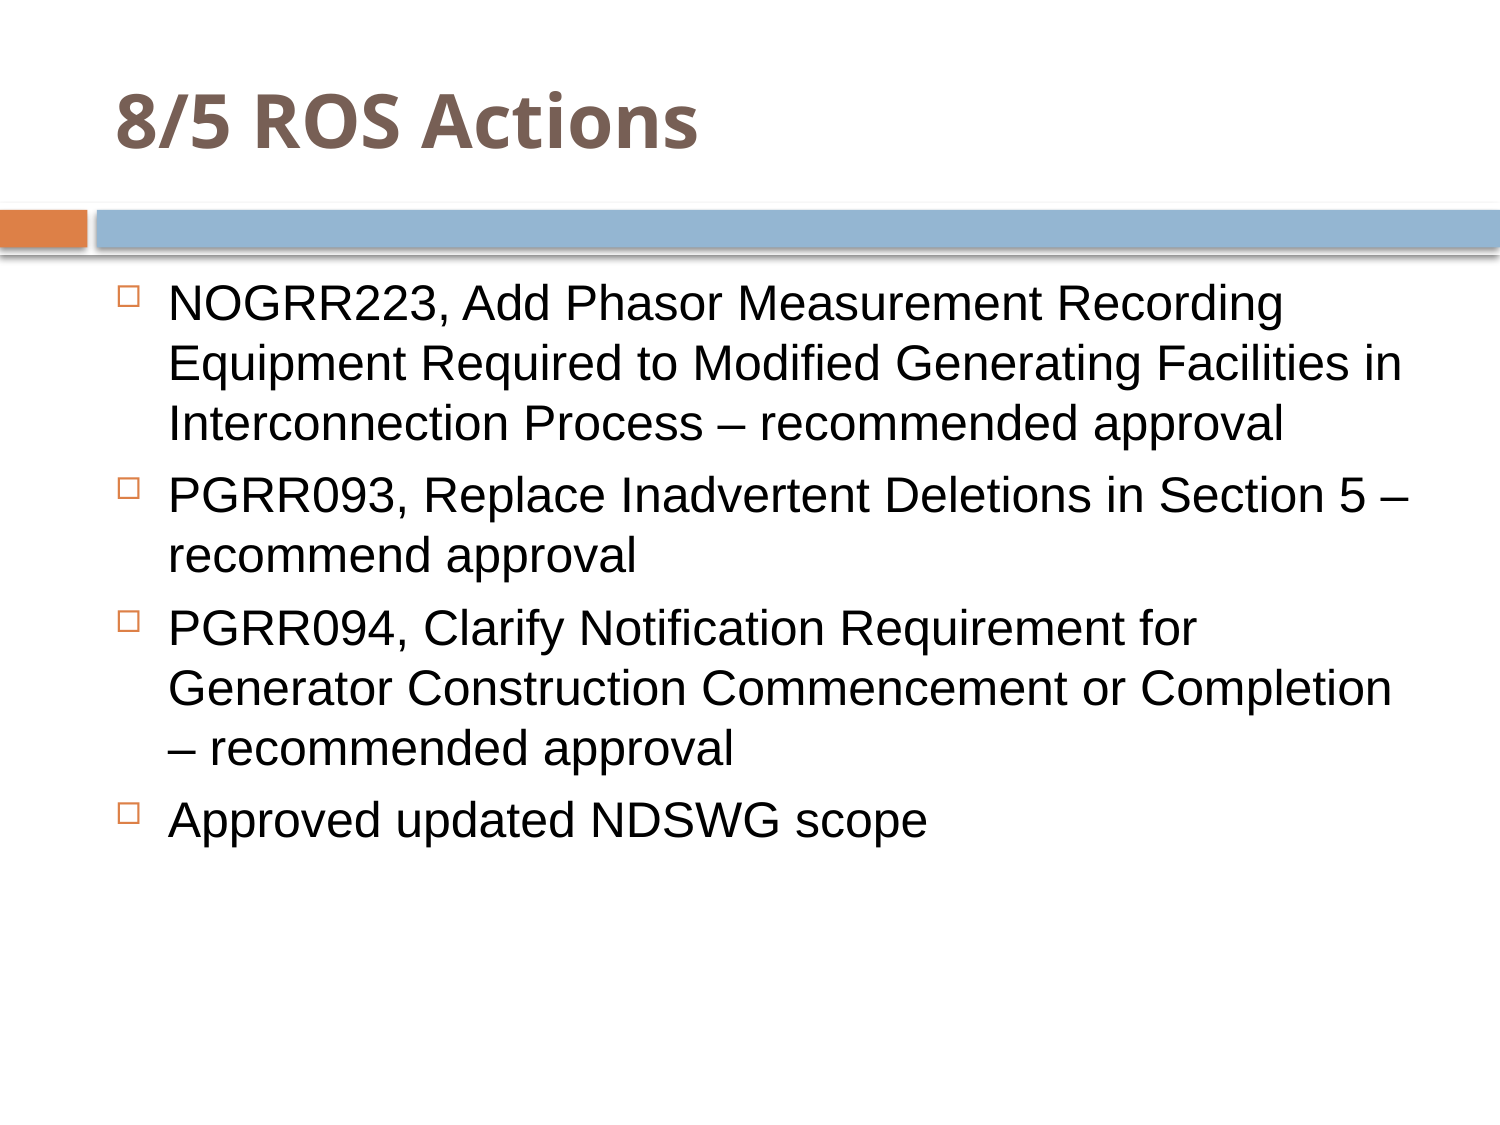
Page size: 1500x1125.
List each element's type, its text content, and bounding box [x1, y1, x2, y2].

title 8/5 ROS Actions [100, 37, 1439, 201]
list NOGRR223, Add Phasor Measurement Recording Equipment Required to Modified Generating Facilities in Interconnection Process – recommended approval PGRR093, Replace Inadvertent Deletions in Section 5 – recommend approval PGRR094, Clarify Notification Requirement for Generator Construction Commencement or Completion – recommended approval Approved updated NDSWG scope [100, 262, 1439, 1001]
